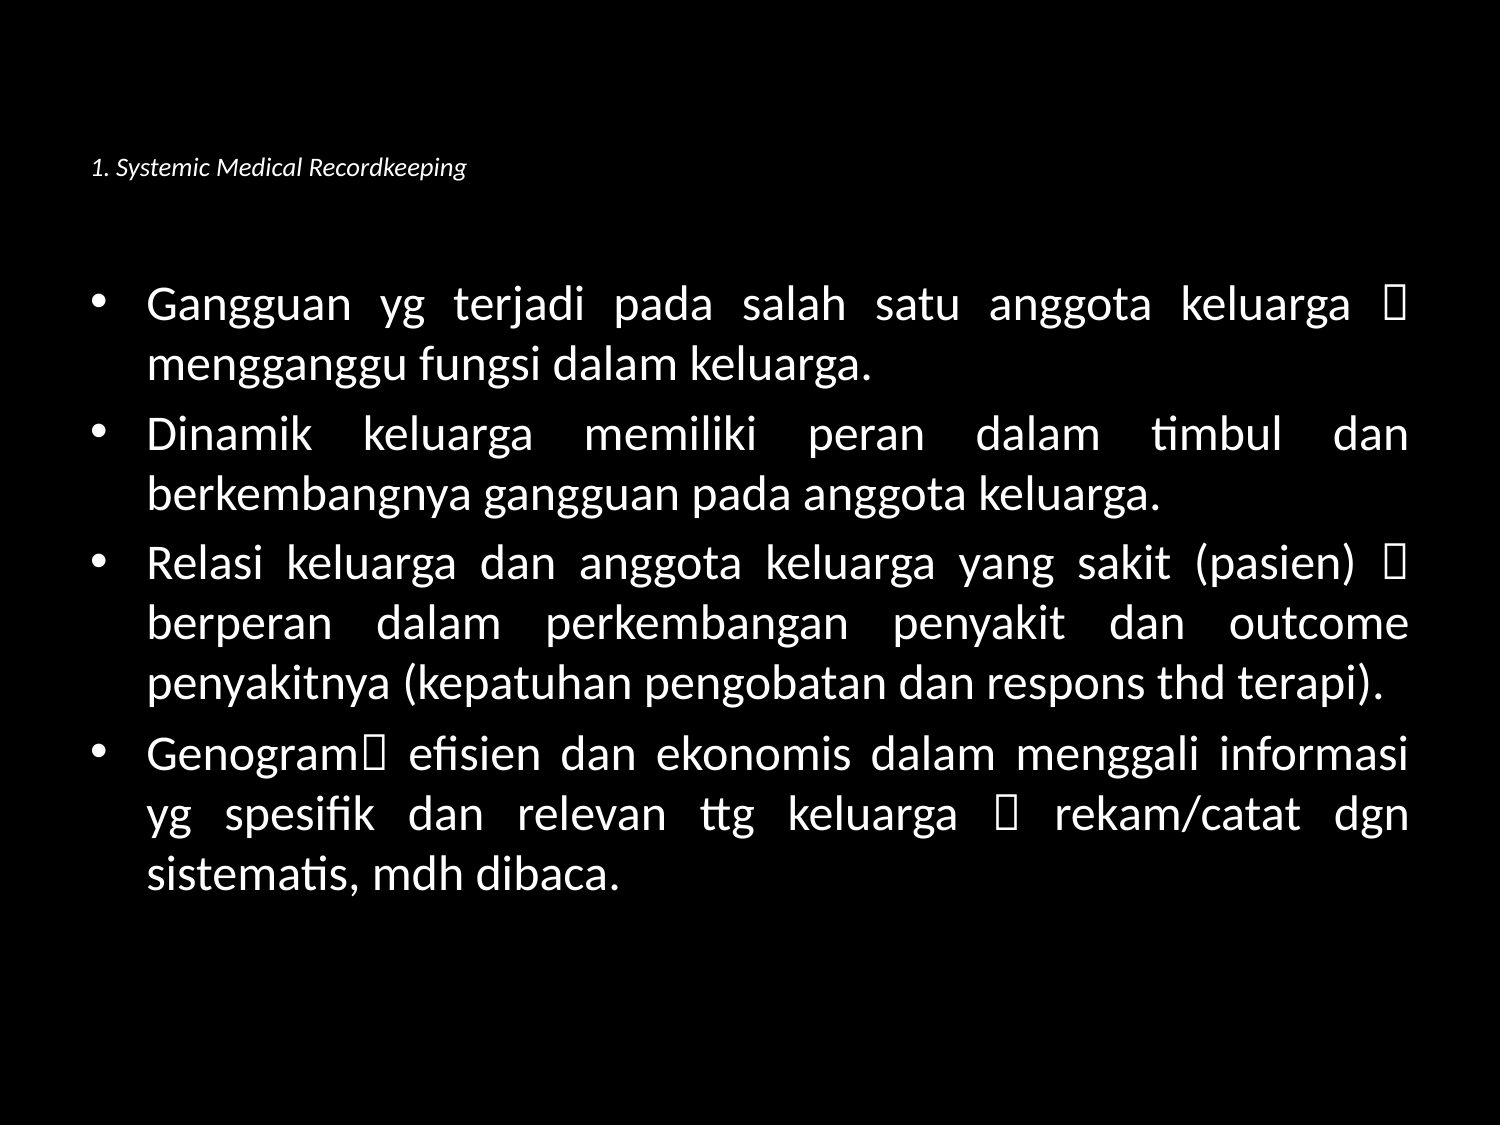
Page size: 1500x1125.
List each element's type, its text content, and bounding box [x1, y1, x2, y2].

title 1. Systemic Medical Recordkeeping [75, 45, 1425, 233]
list Gangguan yg terjadi pada salah satu anggota keluarga  mengganggu fungsi dalam keluarga. Dinamik keluarga memiliki peran dalam timbul dan berkembangnya gangguan pada anggota keluarga. Relasi keluarga dan anggota keluarga yang sakit (pasien)  berperan dalam perkembangan penyakit dan outcome penyakitnya (kepatuhan pengobatan dan respons thd terapi). Genogram efisien dan ekonomis dalam menggali informasi yg spesifik dan relevan ttg keluarga  rekam/catat dgn sistematis, mdh dibaca. [75, 262, 1425, 1005]
